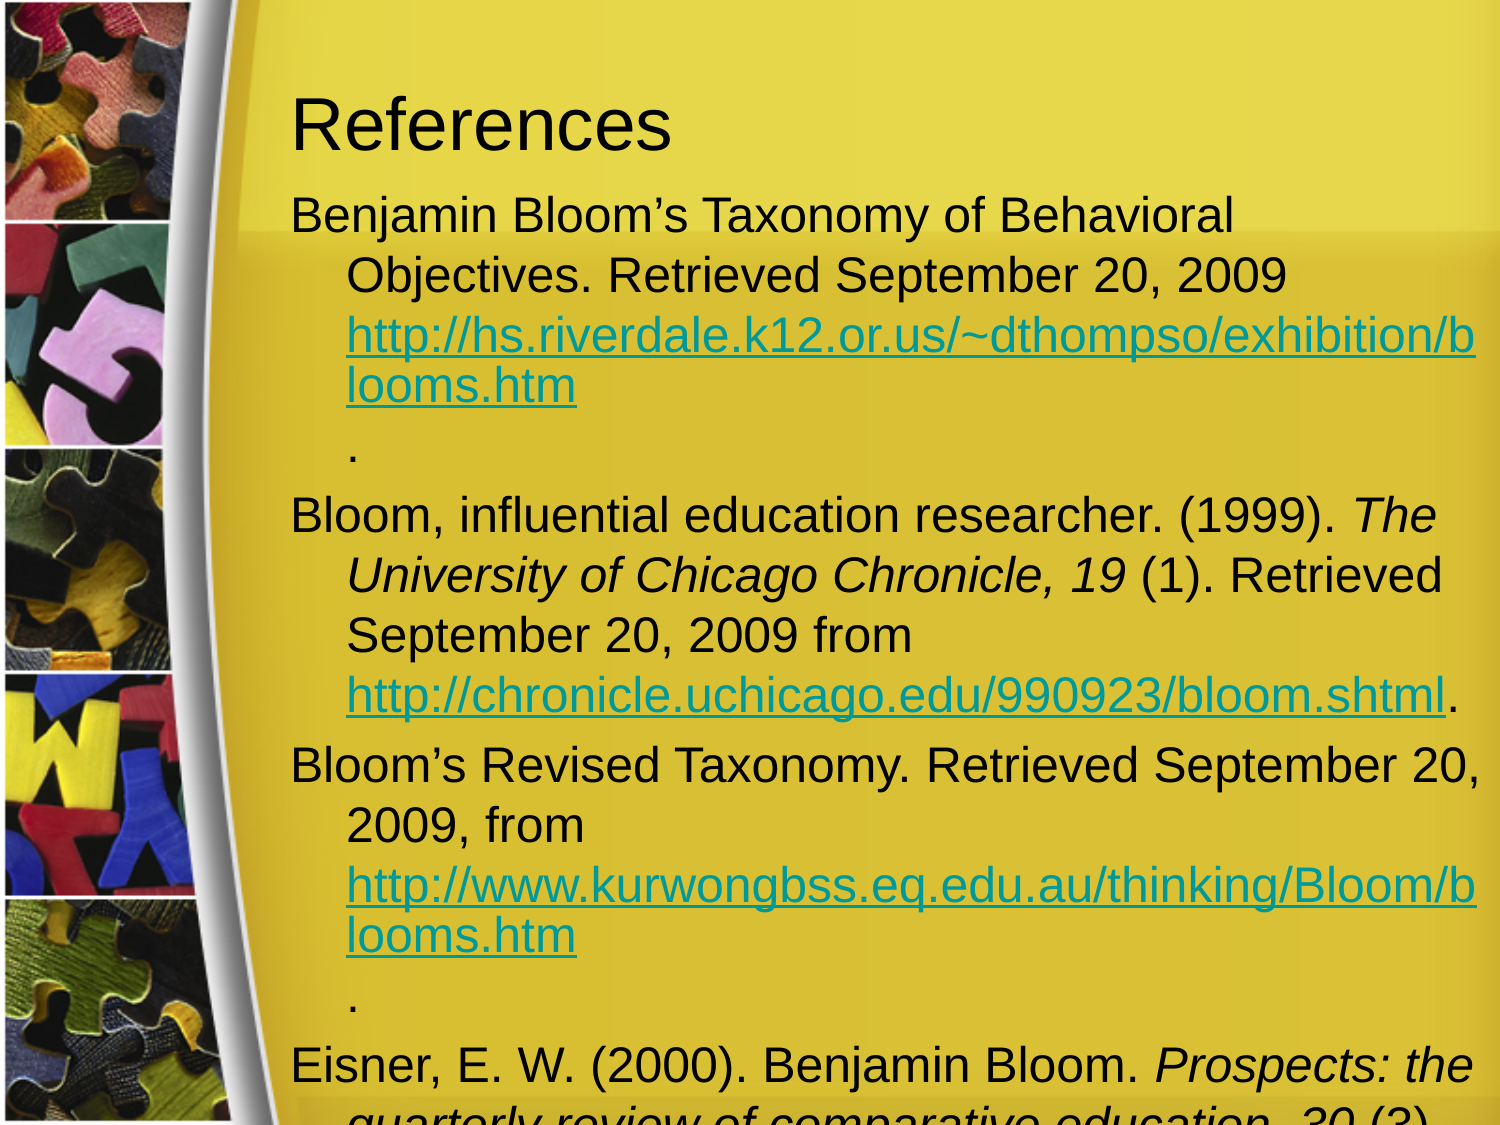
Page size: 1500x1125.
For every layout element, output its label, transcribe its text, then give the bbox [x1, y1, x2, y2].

list Benjamin Bloom’s Taxonomy of Behavioral Objectives. Retrieved September 20, 2009 http://hs.riverdale.k12.or.us/~dthompso/exhibition/blooms.htm. Bloom, influential education researcher. (1999). The University of Chicago Chronicle, 19 (1). Retrieved September 20, 2009 from http://chronicle.uchicago.edu/990923/bloom.shtml. Bloom’s Revised Taxonomy. Retrieved September 20, 2009, from http://www.kurwongbss.eq.edu.au/thinking/Bloom/blooms.htm. Eisner, E. W. (2000). Benjamin Bloom. Prospects: the quarterly review of comparative education, 30 (3). [274, 174, 1500, 1125]
picture [0, 0, 1500, 1125]
title References [274, 32, 1473, 174]
